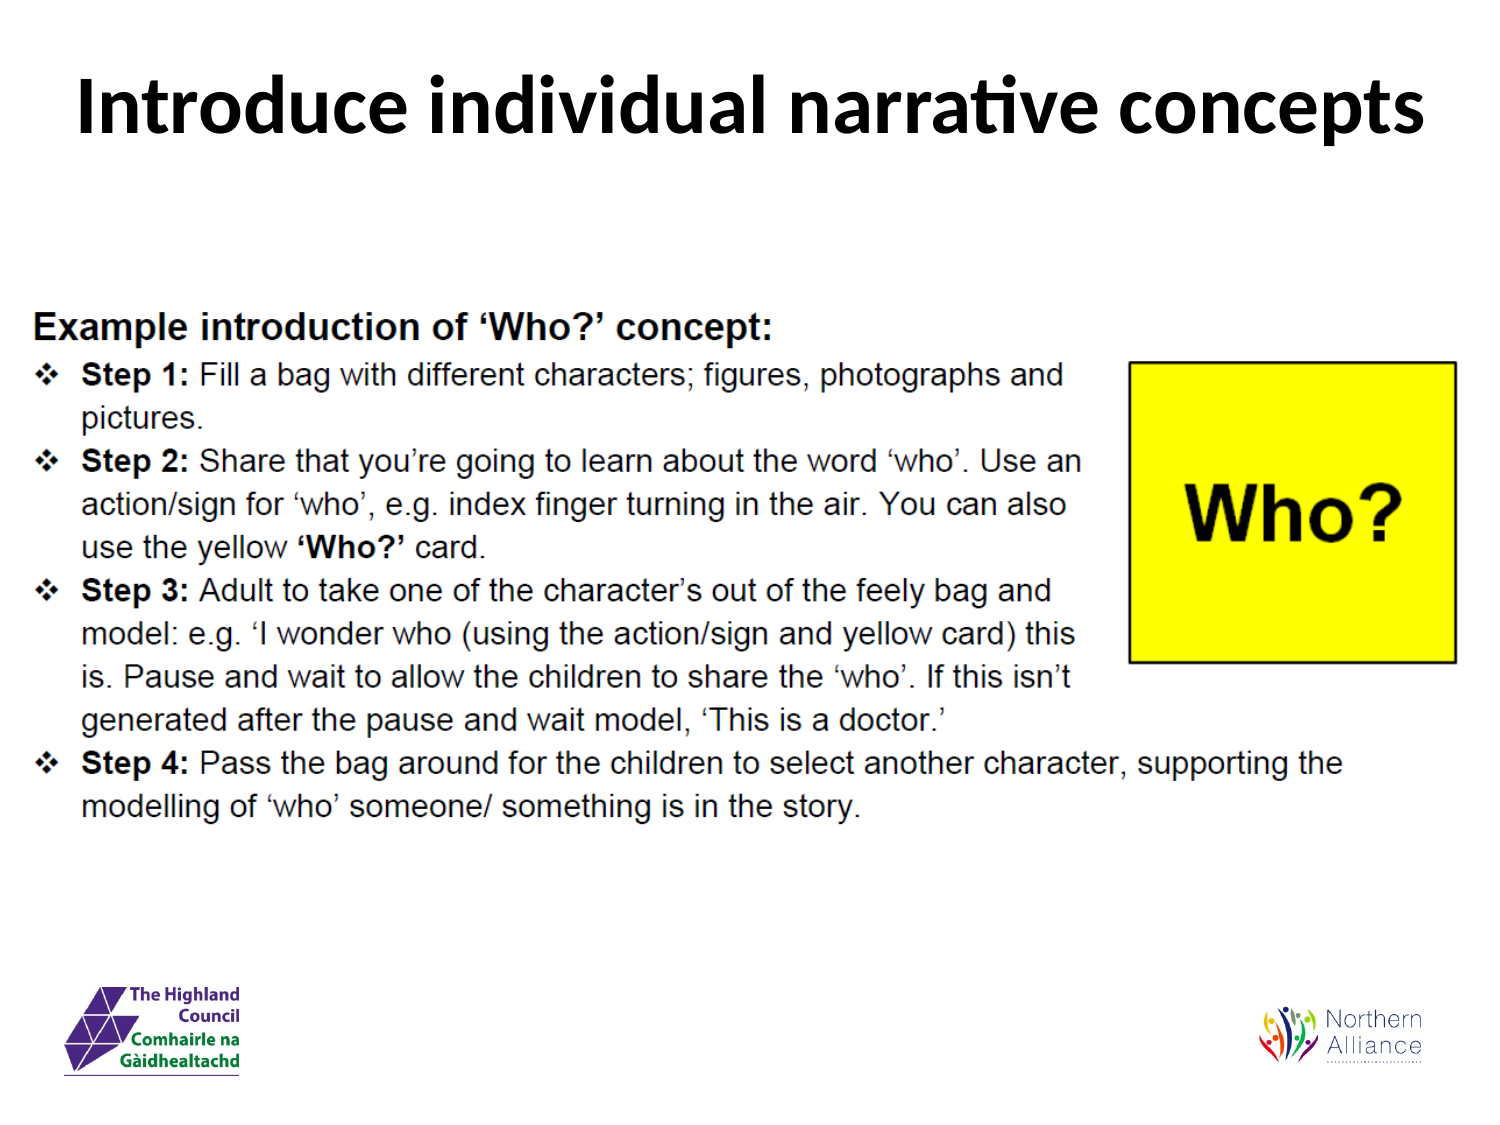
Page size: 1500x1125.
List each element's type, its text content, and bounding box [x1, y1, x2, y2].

picture [24, 290, 1472, 851]
picture [1245, 987, 1436, 1076]
picture [64, 987, 240, 1076]
text_box Introduce individual narrative concepts [54, 42, 1447, 158]
